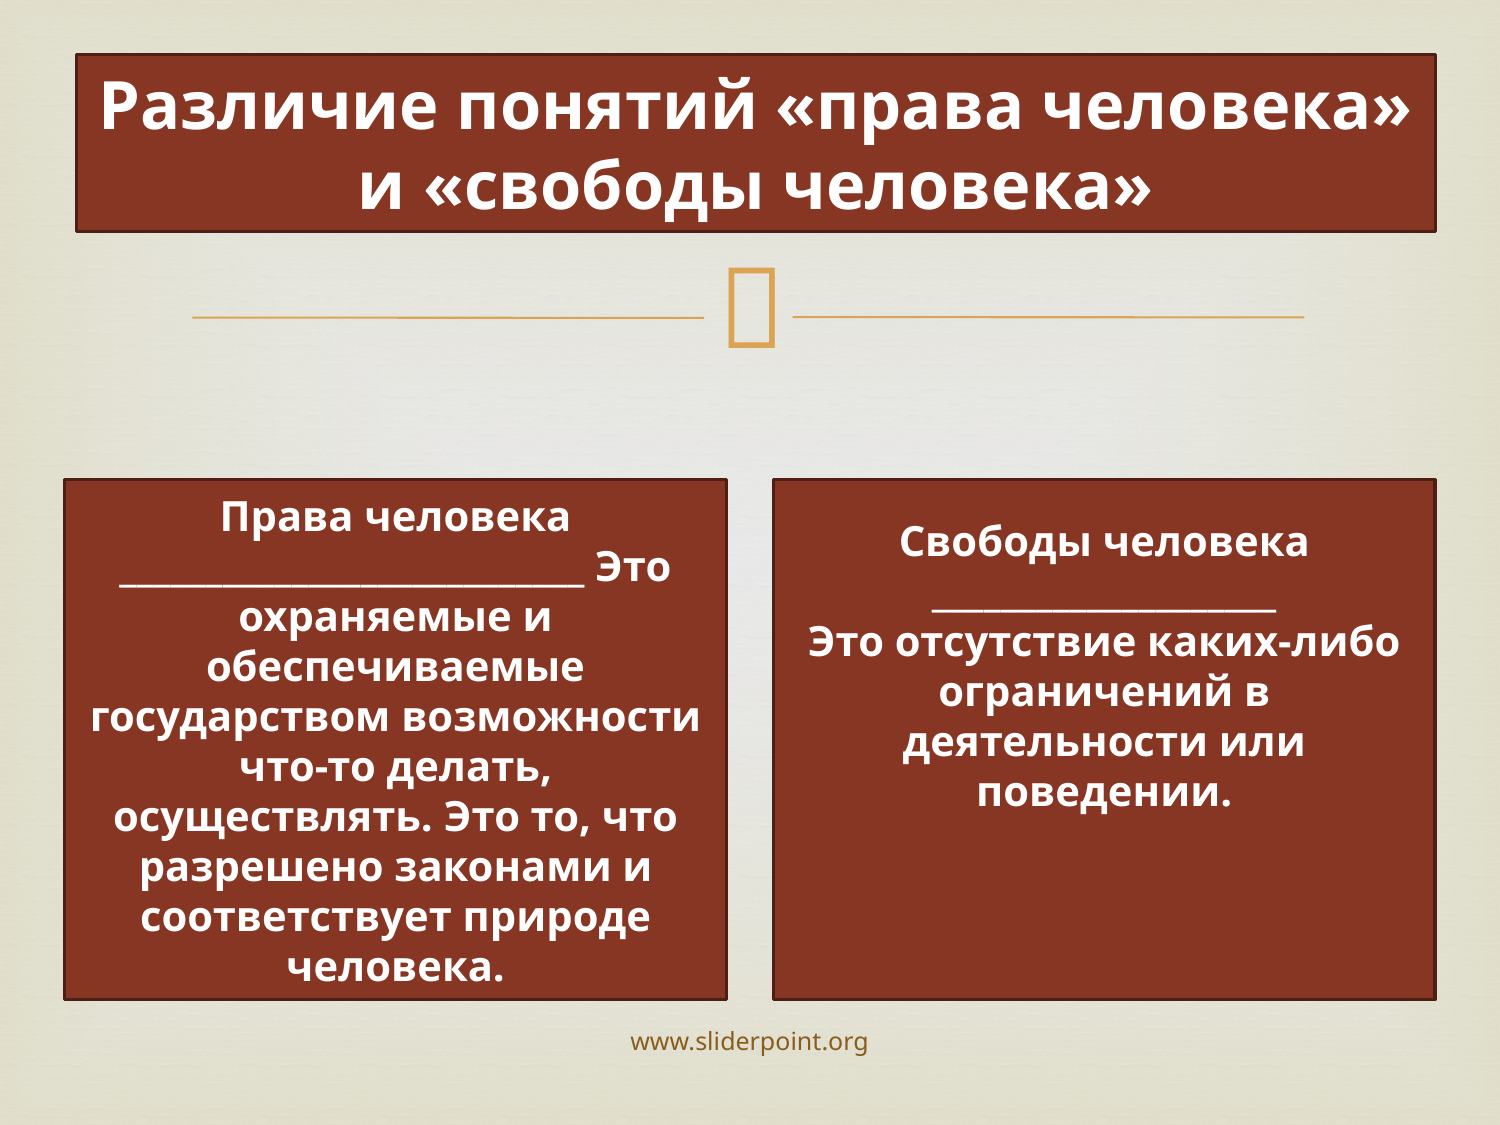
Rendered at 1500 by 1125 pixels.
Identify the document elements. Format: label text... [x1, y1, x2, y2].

text_box Права человека ___________________________ Это охраняемые и обеспечиваемые государством возможности что-то делать, осуществлять. Это то, что разрешено законами и соответствует природе человека. [63, 478, 728, 1001]
text_box Различие понятий «права человека» и «свободы человека» [75, 53, 1437, 233]
text_box Свободы человека ____________________ Это отсутствие каких-либо ограничений в деятельности или поведении. [772, 478, 1437, 1001]
footer www.sliderpoint.org [512, 1010, 988, 1071]
